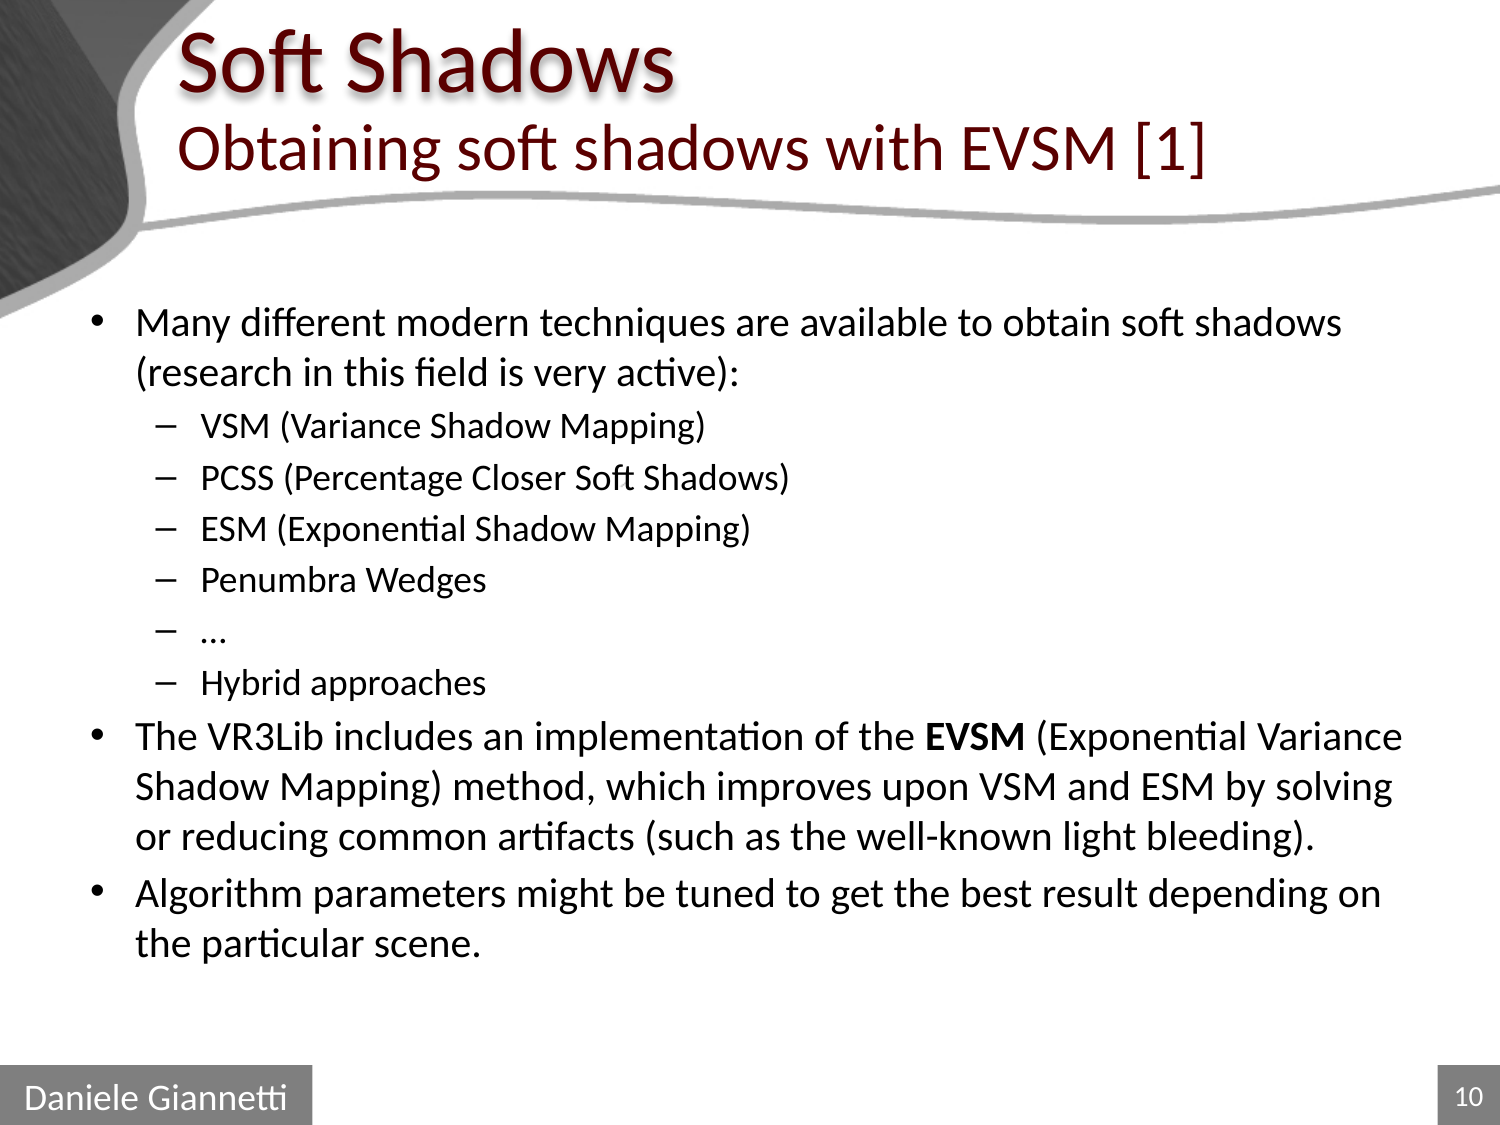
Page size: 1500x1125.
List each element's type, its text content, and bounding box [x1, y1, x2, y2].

title Soft Shadows [162, 0, 1375, 87]
text_box Obtaining soft shadows with EVSM [1] [162, 87, 1375, 200]
slide_number 10 [1437, 1065, 1500, 1125]
list Many different modern techniques are available to obtain soft shadows (research in this field is very active): VSM (Variance Shadow Mapping) PCSS (Percentage Closer Soft Shadows) ESM (Exponential Shadow Mapping) Penumbra Wedges … Hybrid approaches The VR3Lib includes an implementation of the EVSM (Exponential Variance Shadow Mapping) method, which improves upon VSM and ESM by solving or reducing common artifacts (such as the well-known light bleeding). Algorithm parameters might be tuned to get the best result depending on the particular scene. [75, 287, 1425, 988]
picture [0, 0, 1500, 1125]
text_box Daniele Giannetti [0, 1065, 313, 1125]
